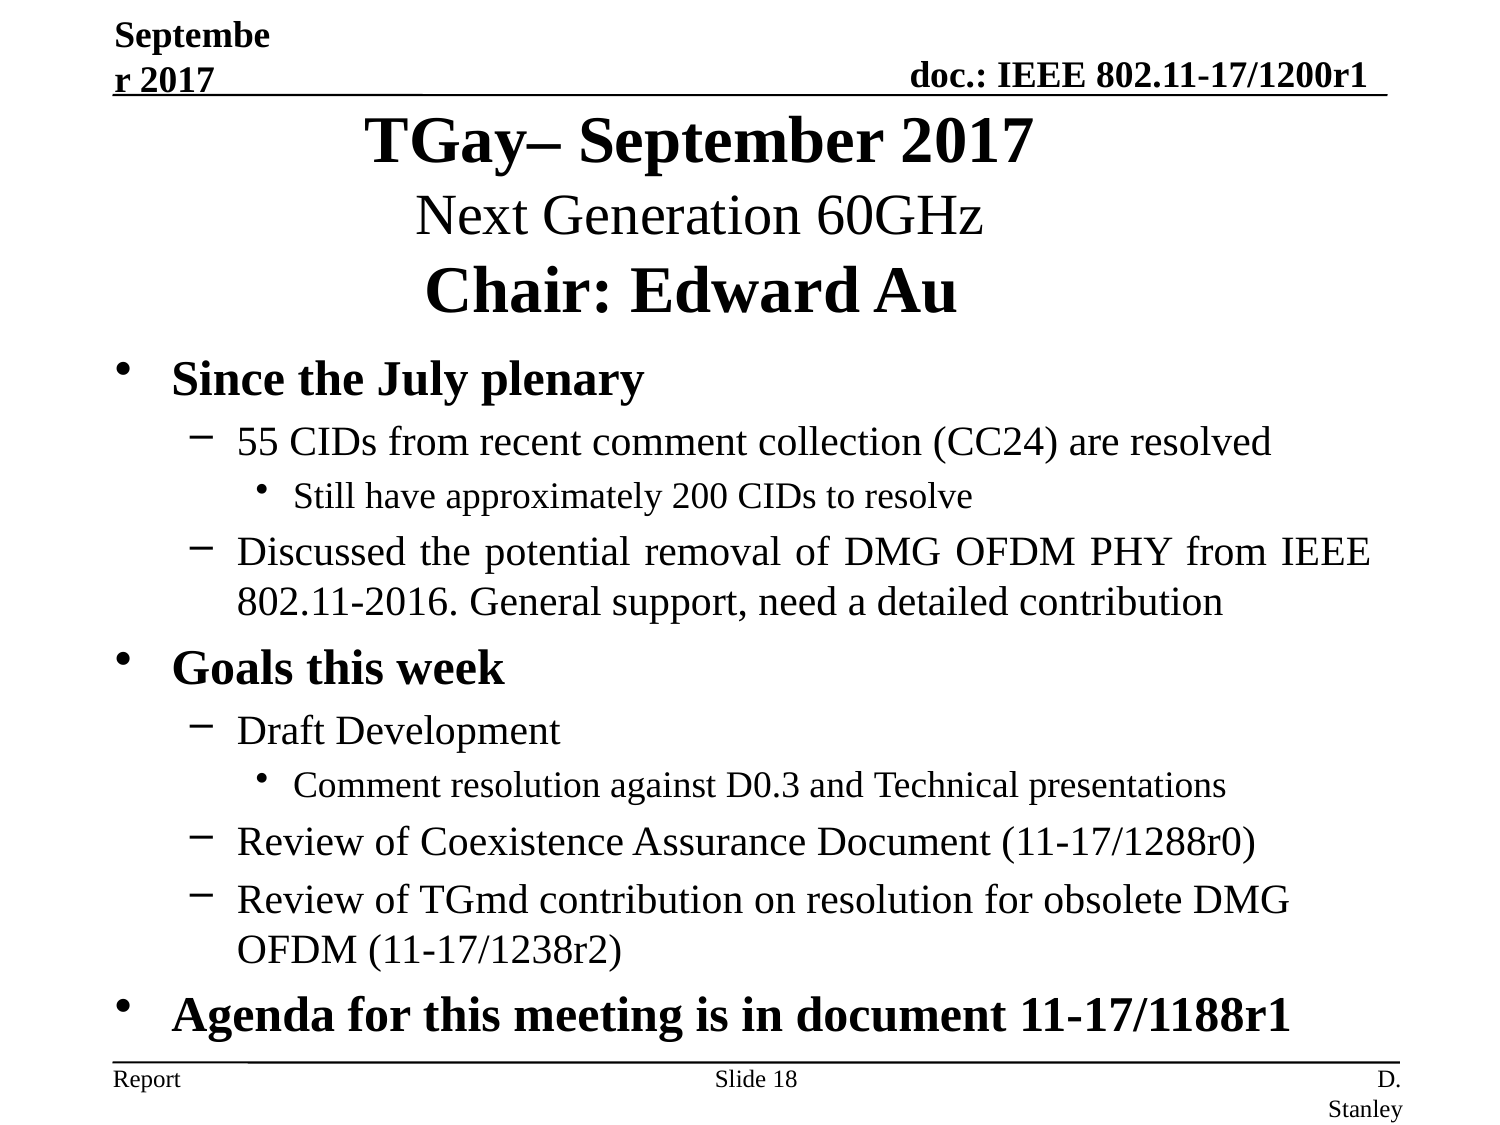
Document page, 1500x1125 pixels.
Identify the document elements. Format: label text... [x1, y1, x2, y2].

list Since the July plenary 55 CIDs from recent comment collection (CC24) are resolved Still have approximately 200 CIDs to resolve Discussed the potential removal of DMG OFDM PHY from IEEE 802.11-2016. General support, need a detailed contribution Goals this week Draft Development Comment resolution against D0.3 and Technical presentations Review of Coexistence Assurance Document (11-17/1288r0) Review of TGmd contribution on resolution for obsolete DMG OFDM (11-17/1238r2) Agenda for this meeting is in document 11-17/1188r1 [99, 337, 1388, 1038]
slide_number Slide 18 [712, 1062, 800, 1093]
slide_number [114, 54, 274, 101]
footer D. Stanley, HP Enterprise [1325, 1062, 1402, 1093]
title TGay– September 2017 Next Generation 60GHz Chair: Edward Au [62, 125, 1338, 388]
